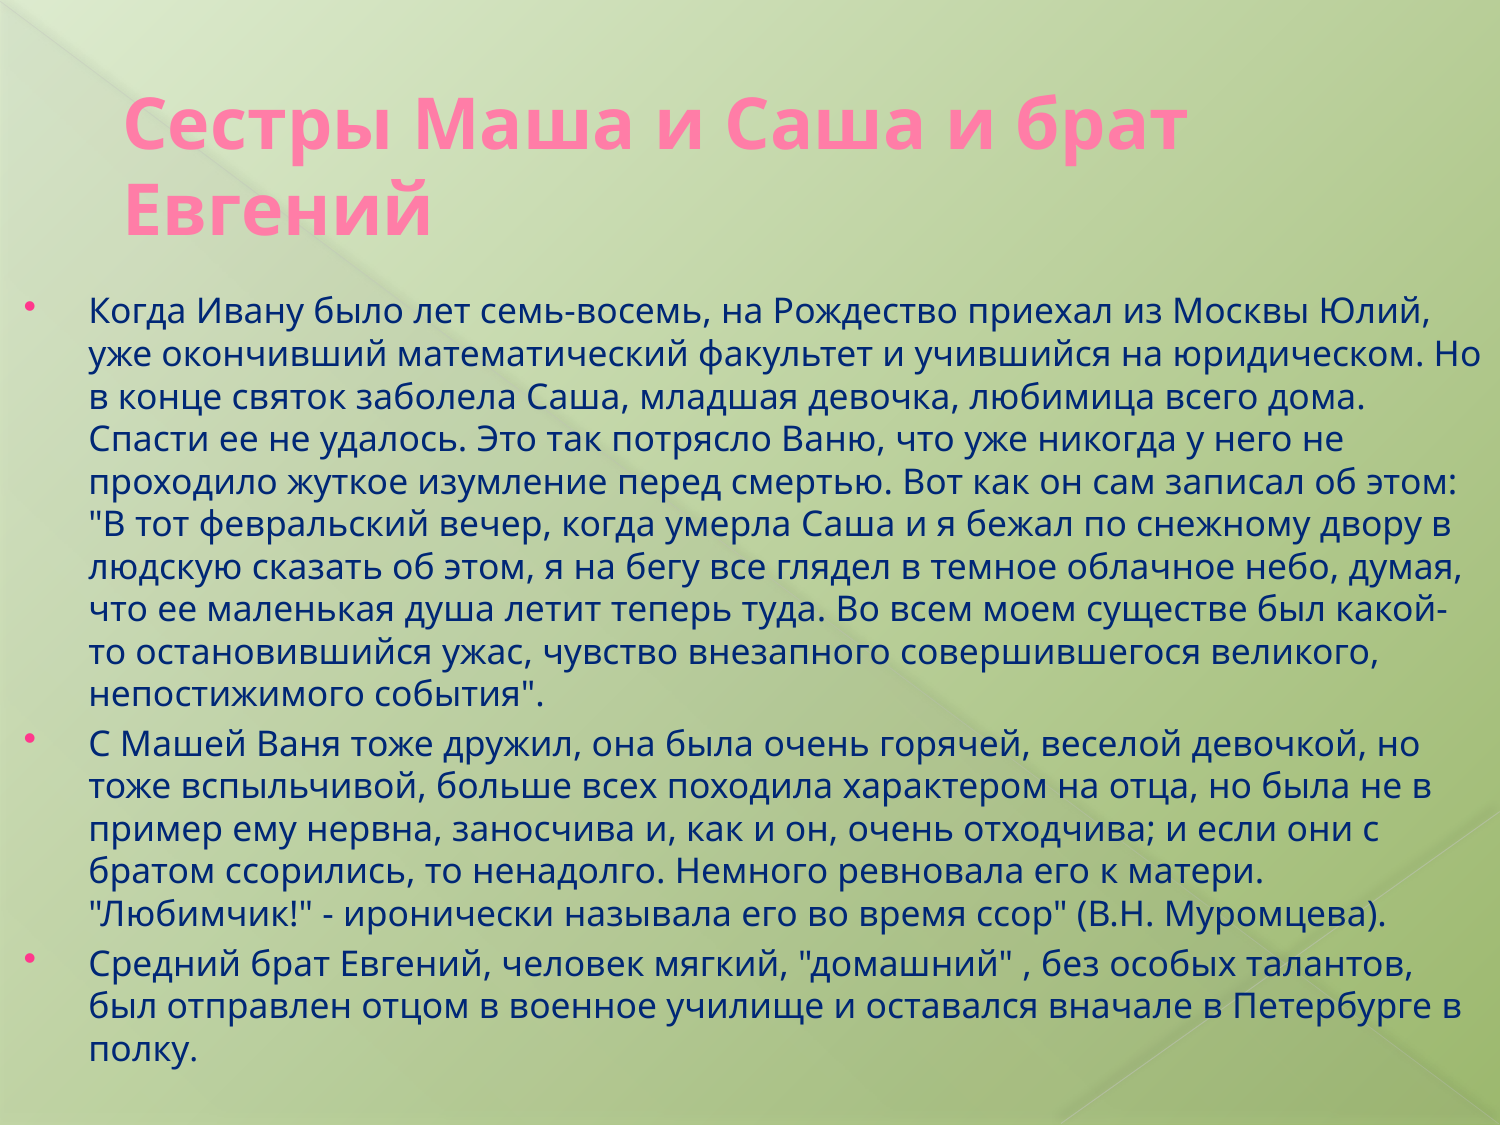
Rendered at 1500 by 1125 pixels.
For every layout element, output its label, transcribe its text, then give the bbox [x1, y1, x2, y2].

title Сестры Маша и Саша и брат Евгений [35, 70, 1386, 258]
list Когда Ивану было лет семь-восемь, на Рождество приехал из Москвы Юлий, уже окончивший математический факультет и учившийся на юридическом. Но в конце святок заболела Саша, младшая девочка, любимица всего дома. Спасти ее не удалось. Это так потрясло Ваню, что уже никогда у него не проходило жуткое изумление перед смертью. Вот как он сам записал об этом: "В тот февральский вечер, когда умерла Саша и я бежал по снежному двору в людскую сказать об этом, я на бегу все глядел в темное облачное небо, думая, что ее маленькая душа летит теперь туда. Во всем моем существе был какой-то остановившийся ужас, чувство внезапного совершившегося великого, непостижимого события". С Машей Ваня тоже дружил, она была очень горячей, веселой девочкой, но тоже вспыльчивой, больше всех походила характером на отца, но была не в пример ему нервна, заносчива и, как и он, очень отходчива; и если они с братом ссорились, то ненадолго. Немного ревновала его к матери. "Любимчик!" - иронически называла его во время ссор" (В.Н. Муромцева). Средний брат Евгений, человек мягкий, "домашний" , без особых талантов, был отправлен отцом в военное училище и оставался вначале в Петербурге в полку. [0, 281, 1500, 1125]
